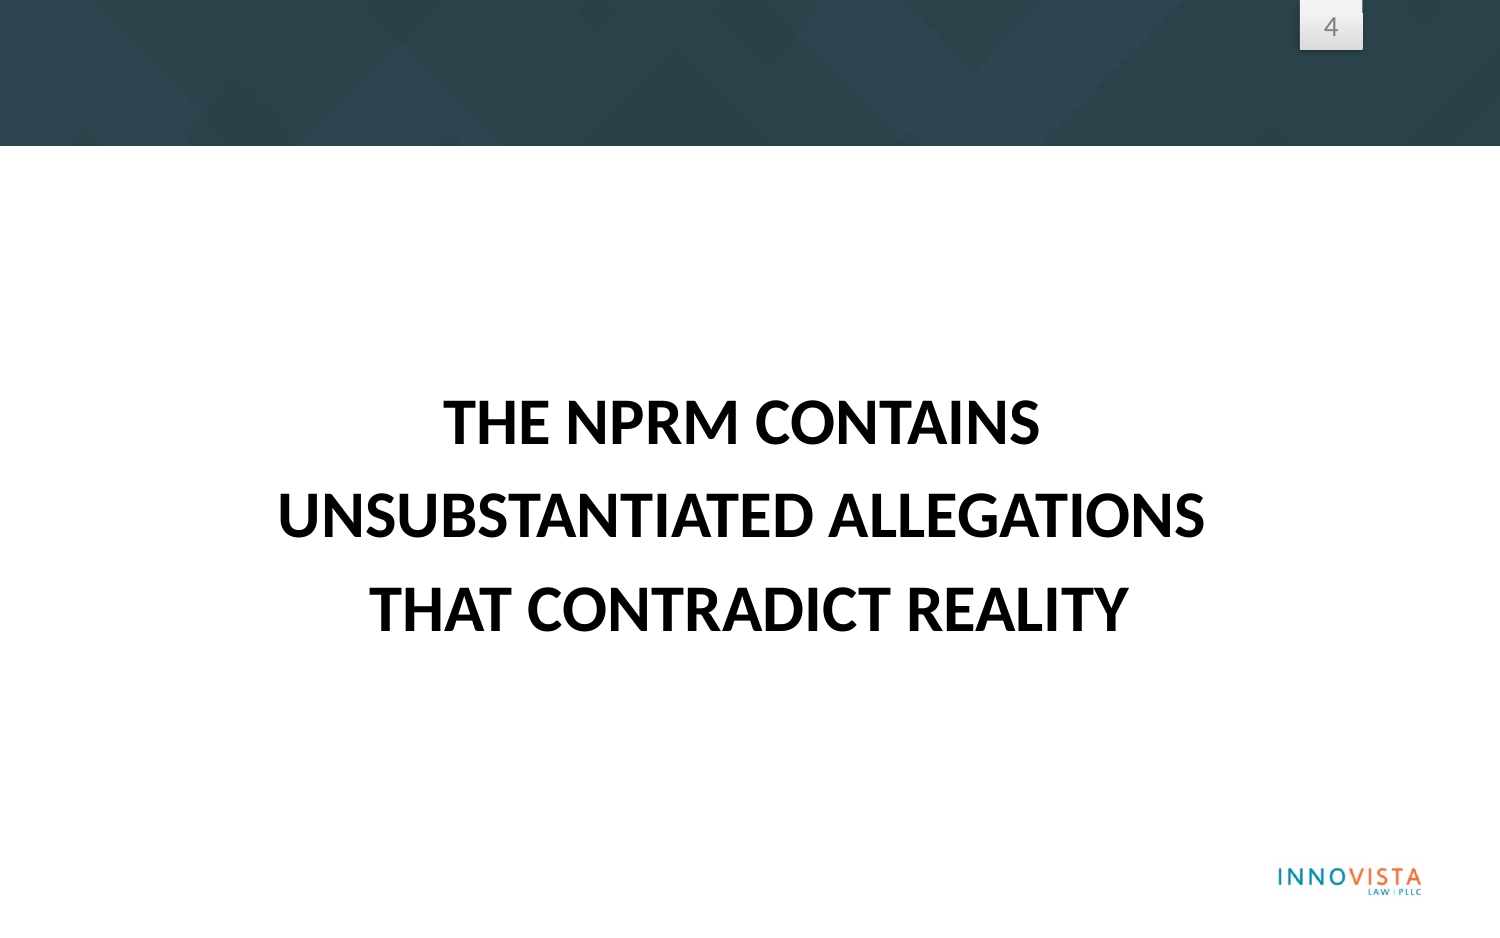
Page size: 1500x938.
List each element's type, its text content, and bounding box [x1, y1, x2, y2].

list THE NPRM CONTAINS UNSUBSTANTIATED ALLEGATIONS THAT CONTRADICT REALITY [75, 218, 1425, 838]
picture [0, 0, 1500, 146]
picture [1275, 862, 1425, 897]
